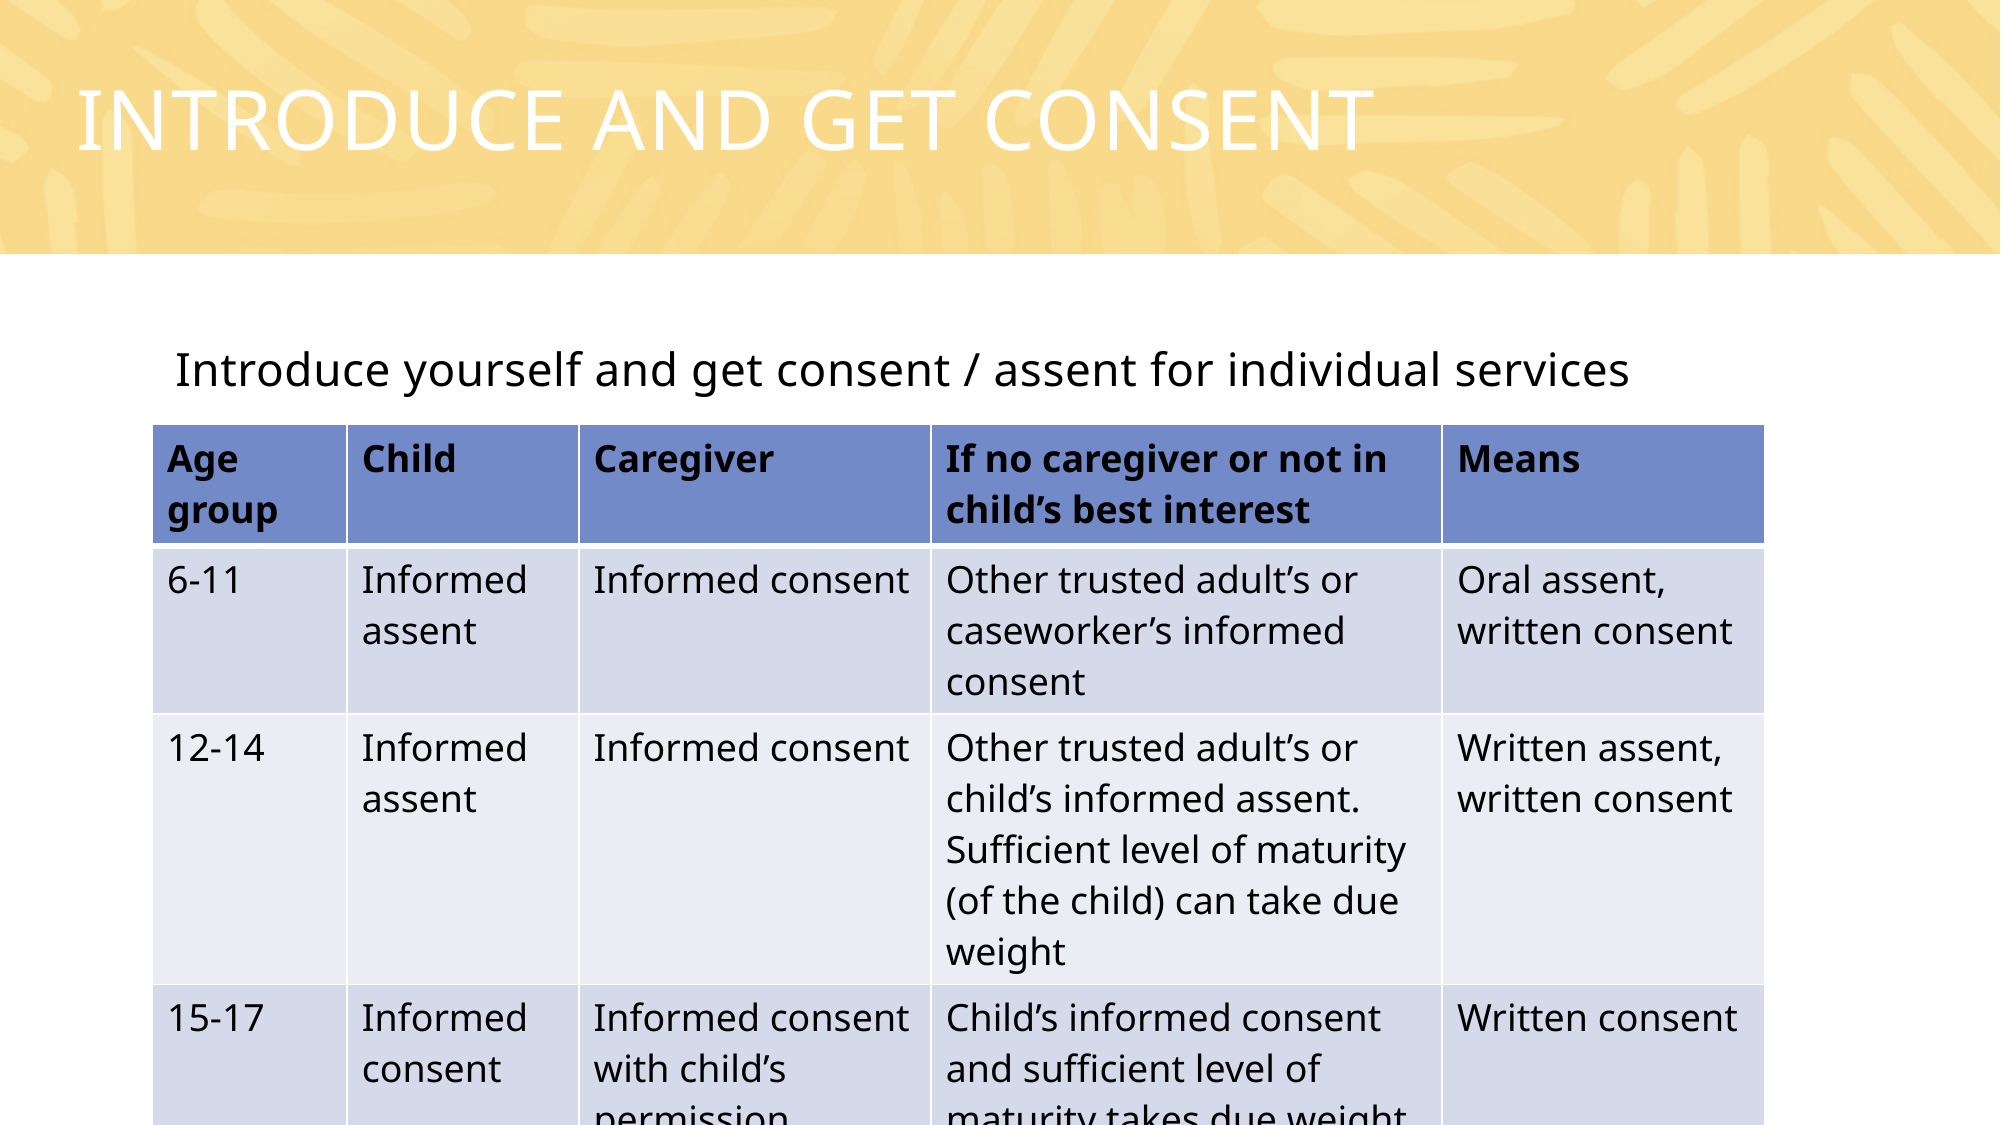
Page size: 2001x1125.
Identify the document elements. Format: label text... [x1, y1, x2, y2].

table_cell Informed consent [580, 549, 930, 713]
table_header Child [348, 425, 578, 543]
table_cell 6-11 [153, 549, 346, 713]
table_cell Informed assent [348, 715, 578, 984]
table_cell Other trusted adult’s or child’s informed assent. Sufficient level of maturity (of the child) can take due weight [932, 715, 1441, 984]
table_cell Child’s informed consent and sufficient level of maturity takes due weight [932, 985, 1441, 1125]
table_cell Oral assent, written consent [1443, 549, 1764, 713]
table_cell 15-17 [153, 985, 346, 1125]
table_cell Informed consent [580, 715, 930, 984]
list Introduce yourself and get consent / assent for individual services [167, 327, 1763, 424]
table_header Age group [153, 425, 346, 543]
table_header Means [1443, 425, 1764, 543]
table_cell Written consent [1443, 985, 1764, 1125]
table_cell 12-14 [153, 715, 346, 984]
table_cell Other trusted adult’s or caseworker’s informed consent [932, 549, 1441, 713]
table_header If no caregiver or not in child’s best interest [932, 425, 1441, 543]
table_cell Informed consent with child’s permission [580, 985, 930, 1125]
table_cell Informed assent [348, 549, 578, 713]
table_header Caregiver [580, 425, 930, 543]
table_cell Informed consent [348, 985, 578, 1125]
title Introduce and get consent [61, 33, 1938, 220]
table_cell Written assent, written consent [1443, 715, 1764, 984]
picture [0, 0, 2000, 1125]
